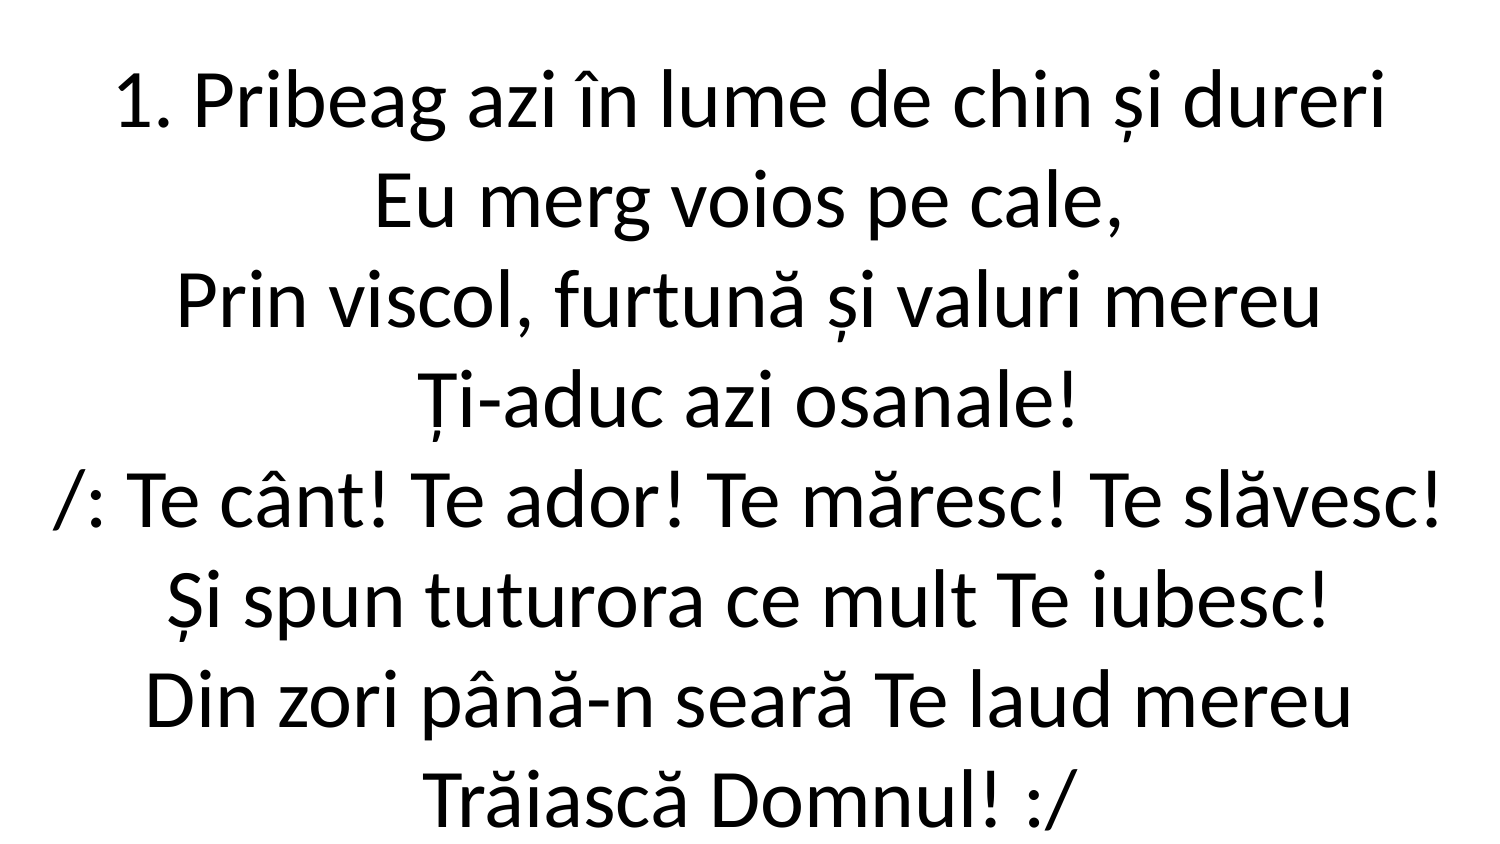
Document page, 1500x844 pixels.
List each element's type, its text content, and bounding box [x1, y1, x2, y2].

text_box 1. Pribeag azi în lume de chin și dureri Eu merg voios pe cale, Prin viscol, furtună și valuri mereu Ți-aduc azi osanale! /: Te cânt! Te ador! Te măresc! Te slăvesc! Și spun tuturora ce mult Te iubesc! Din zori până-n seară Te laud mereu Trăiască Domnul! :/ [38, 0, 1462, 844]
